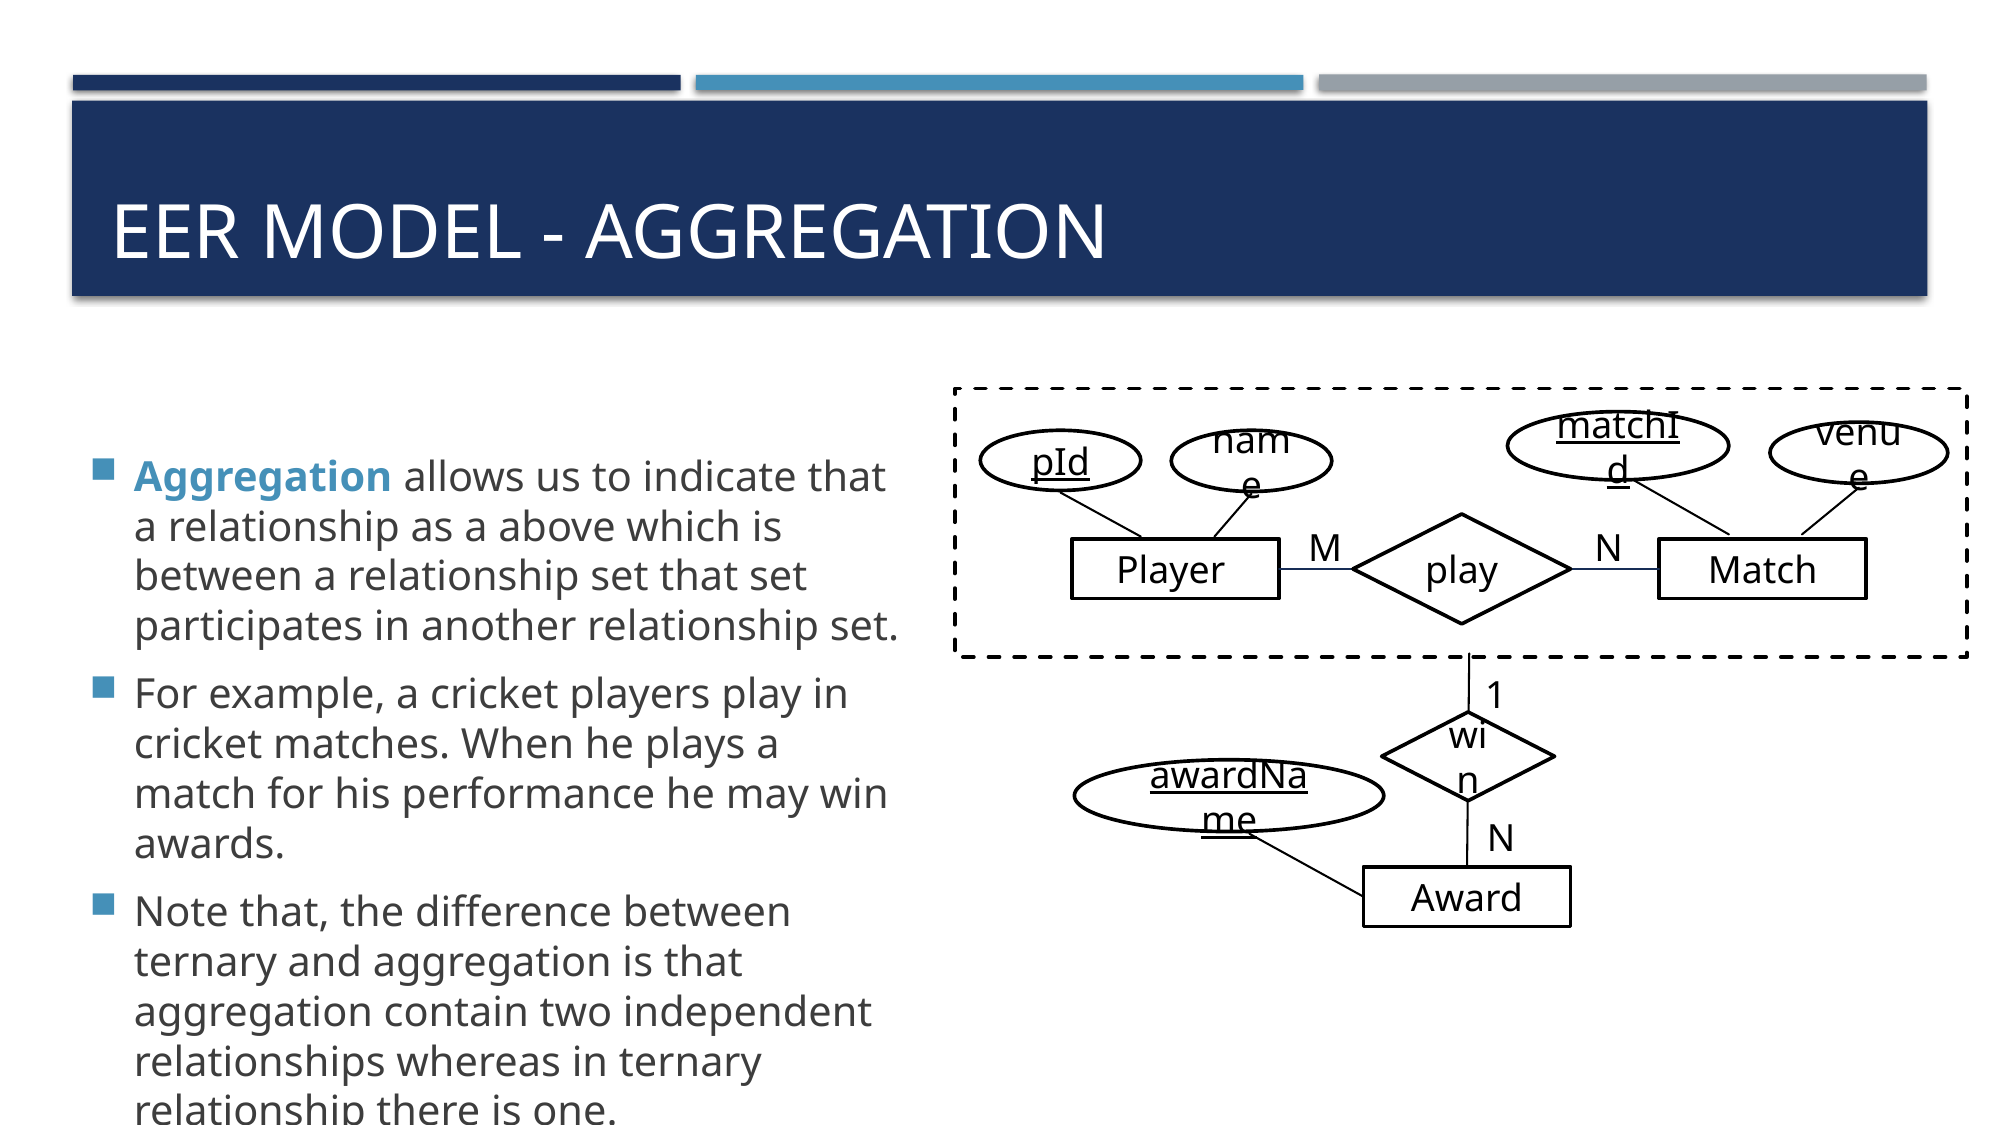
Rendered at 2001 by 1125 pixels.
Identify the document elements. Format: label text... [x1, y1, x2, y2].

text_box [954, 387, 1968, 928]
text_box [1248, 833, 1365, 898]
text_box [1506, 411, 1949, 535]
list Aggregation allows us to indicate that a relationship as a above which is between a relationship set that set participates in another relationship set. For example, a cricket players play in cricket matches. When he plays a match for his performance he may win awards. Note that, the difference between ternary and aggregation is that aggregation contain two independent relationships whereas in ternary relationship there is one. [74, 442, 917, 1125]
title Eer model - AGGREGATION [95, 115, 1905, 282]
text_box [1801, 487, 1860, 535]
